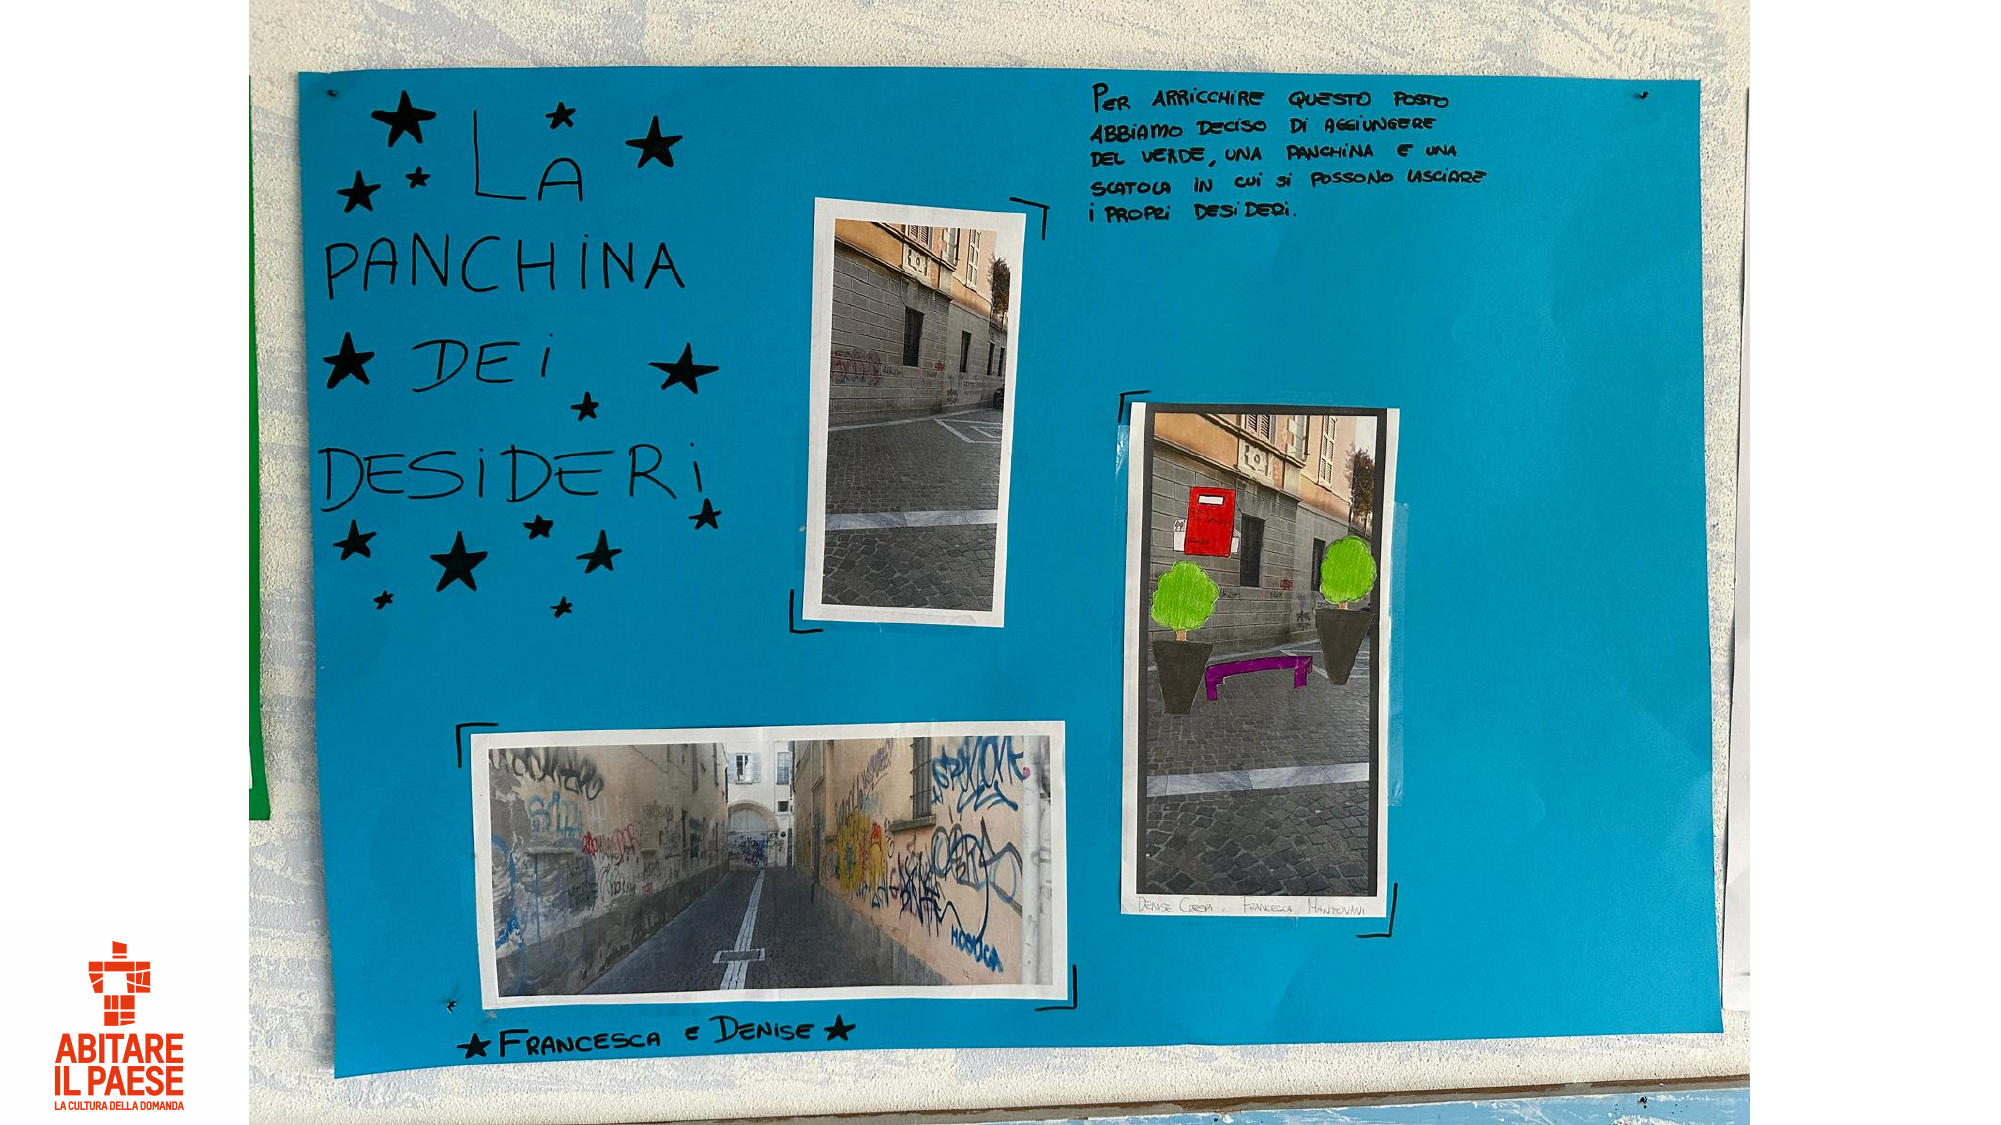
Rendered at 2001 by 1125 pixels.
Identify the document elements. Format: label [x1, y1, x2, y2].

picture [0, 922, 238, 1125]
picture [249, 0, 1751, 1125]
